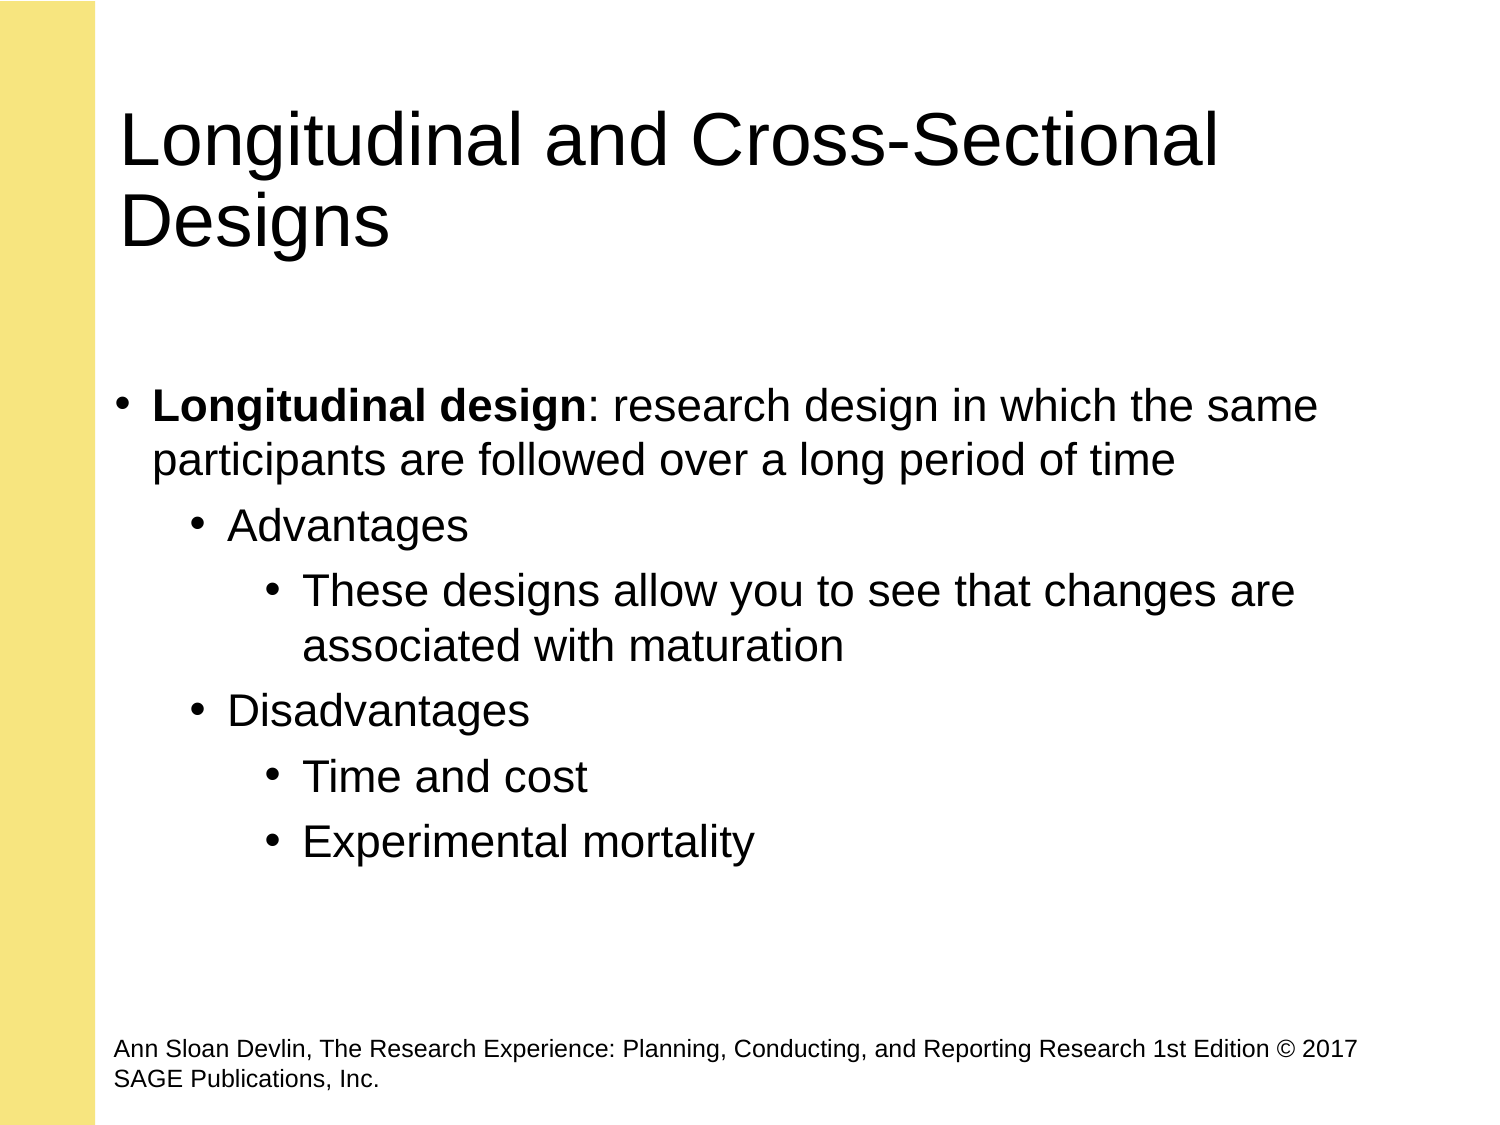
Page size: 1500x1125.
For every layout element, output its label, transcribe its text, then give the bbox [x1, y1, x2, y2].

list Longitudinal design: research design in which the same participants are followed over a long period of time Advantages These designs allow you to see that changes are associated with maturation Disadvantages Time and cost Experimental mortality [99, 367, 1362, 898]
picture [0, 1, 96, 1125]
title Longitudinal and Cross-Sectional Designs [104, 95, 1399, 269]
